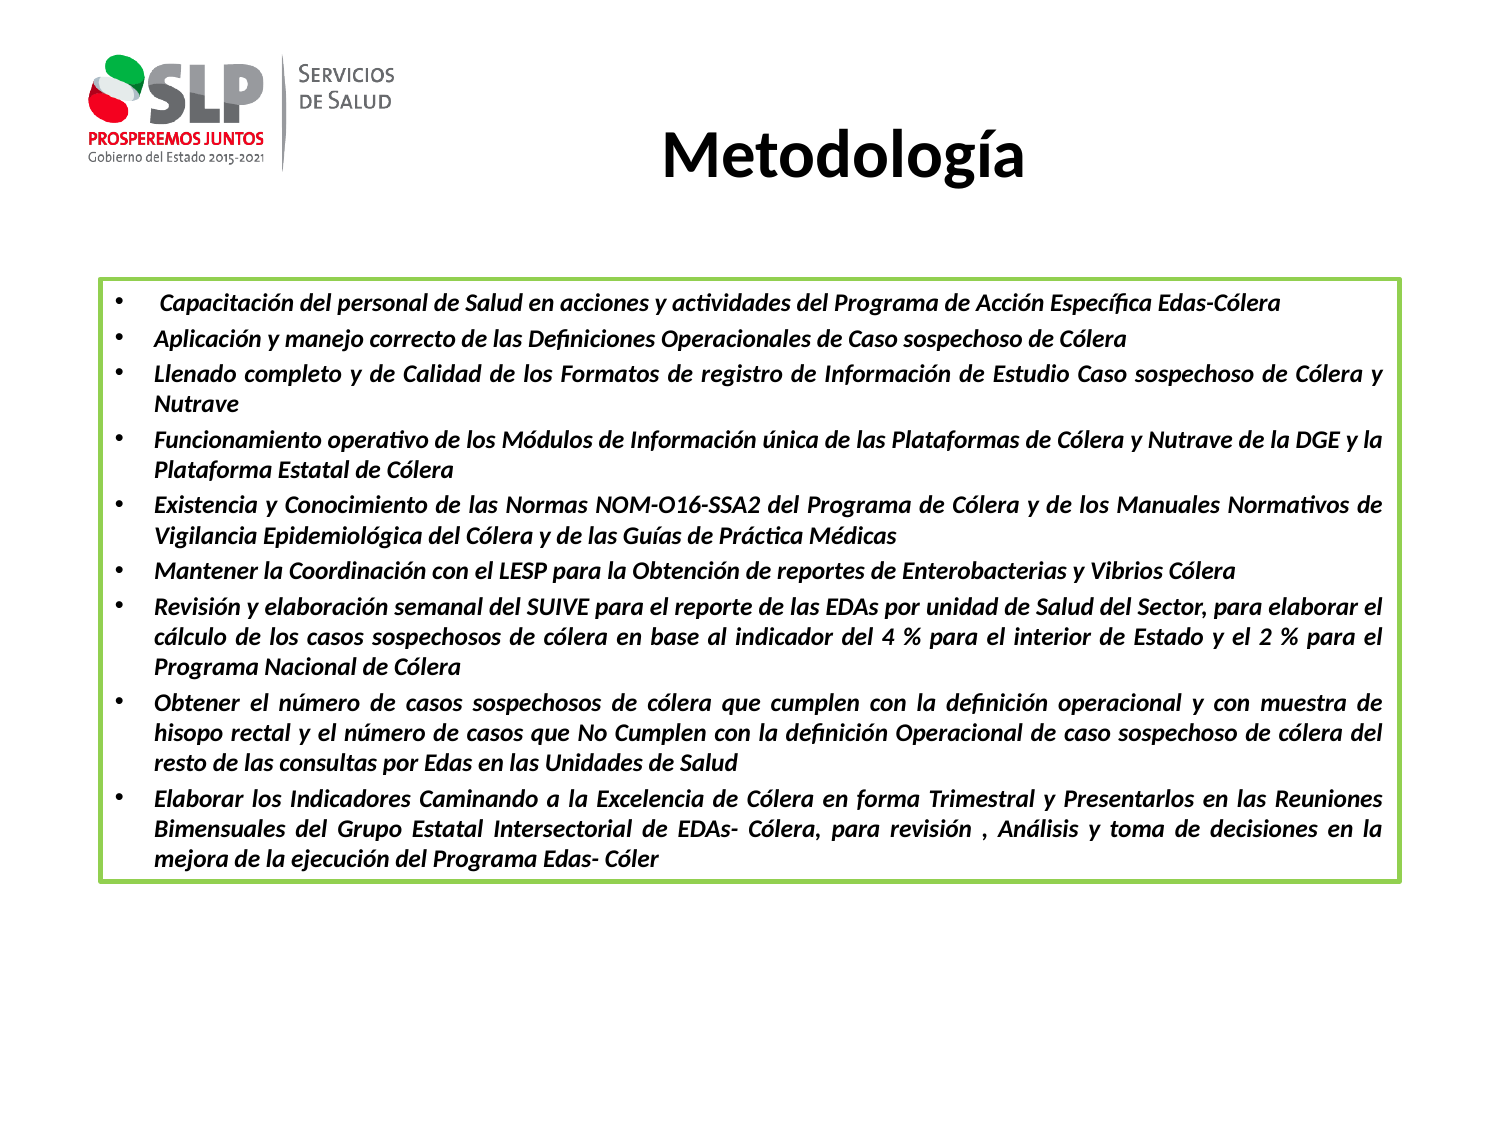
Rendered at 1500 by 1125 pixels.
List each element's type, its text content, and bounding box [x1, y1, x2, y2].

text_box Metodología [430, 101, 1258, 216]
picture [88, 54, 394, 172]
text_box Capacitación del personal de Salud en acciones y actividades del Programa de Acción Específica Edas-Cólera Aplicación y manejo correcto de las Definiciones Operacionales de Caso sospechoso de Cólera Llenado completo y de Calidad de los Formatos de registro de Información de Estudio Caso sospechoso de Cólera y Nutrave Funcionamiento operativo de los Módulos de Información única de las Plataformas de Cólera y Nutrave de la DGE y la Plataforma Estatal de Cólera Existencia y Conocimiento de las Normas NOM-O16-SSA2 del Programa de Cólera y de los Manuales Normativos de Vigilancia Epidemiológica del Cólera y de las Guías de Práctica Médicas Mantener la Coordinación con el LESP para la Obtención de reportes de Enterobacterias y Vibrios Cólera Revisión y elaboración semanal del SUIVE para el reporte de las EDAs por unidad de Salud del Sector, para elaborar el cálculo de los casos sospechosos de cólera en base al indicador del 4 % para el interior de Estado y el 2 % para el Programa Nacional de Cólera Obtener el número de casos sospechosos de cólera que cumplen con la definición operacional y con muestra de hisopo rectal y el número de casos que No Cumplen con la definición Operacional de caso sospechoso de cólera del resto de las consultas por Edas en las Unidades de Salud Elaborar los Indicadores Caminando a la Excelencia de Cólera en forma Trimestral y Presentarlos en las Reuniones Bimensuales del Grupo Estatal Intersectorial de EDAs- Cólera, para revisión , Análisis y toma de decisiones en la mejora de la ejecución del Programa Edas- Cóler [100, 278, 1400, 882]
